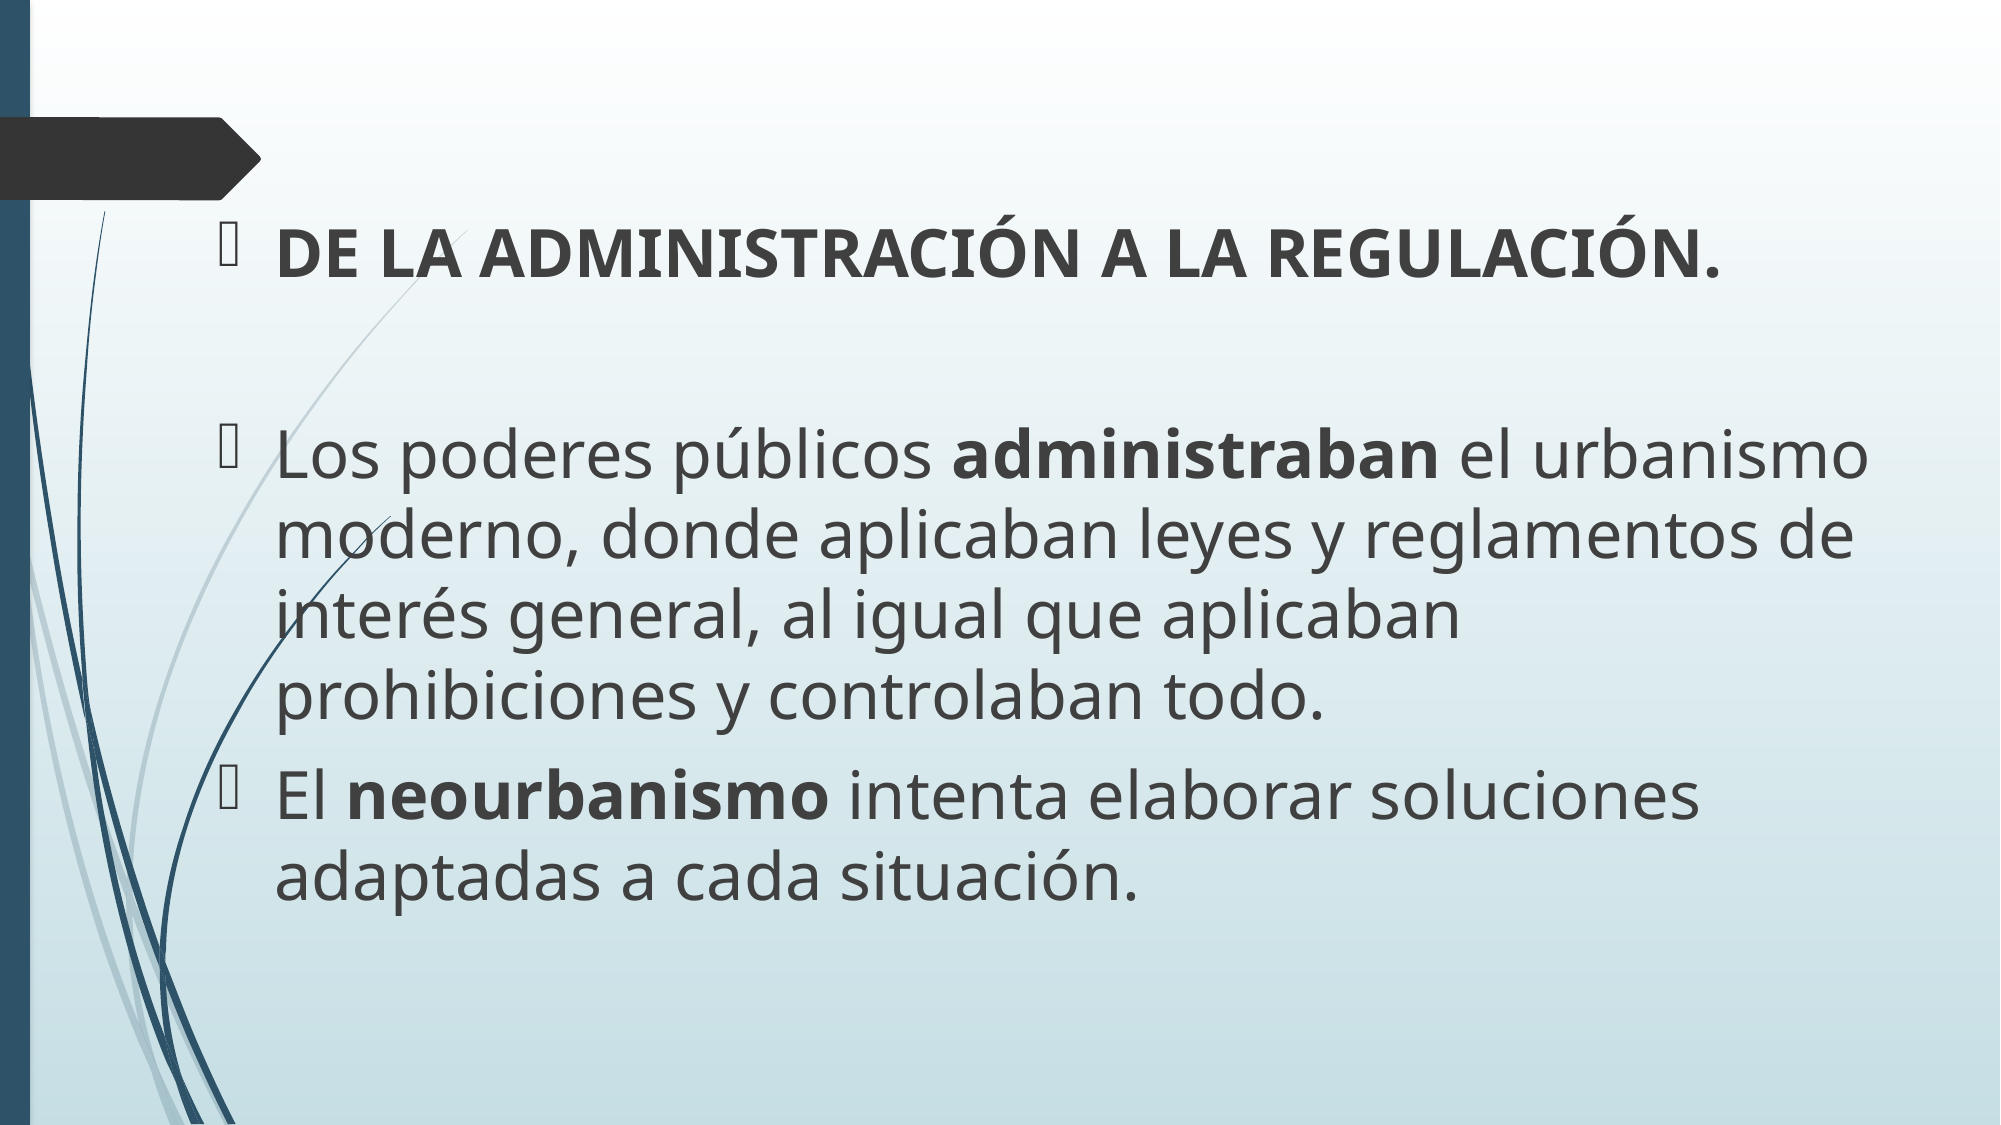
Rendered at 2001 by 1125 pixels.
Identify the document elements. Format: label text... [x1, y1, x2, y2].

list DE LA ADMINISTRACIÓN A LA REGULACIÓN. Los poderes públicos administraban el urbanismo moderno, donde aplicaban leyes y reglamentos de interés general, al igual que aplicaban prohibiciones y controlaban todo. El neourbanismo intenta elaborar soluciones adaptadas a cada situación. [202, 202, 1888, 1063]
